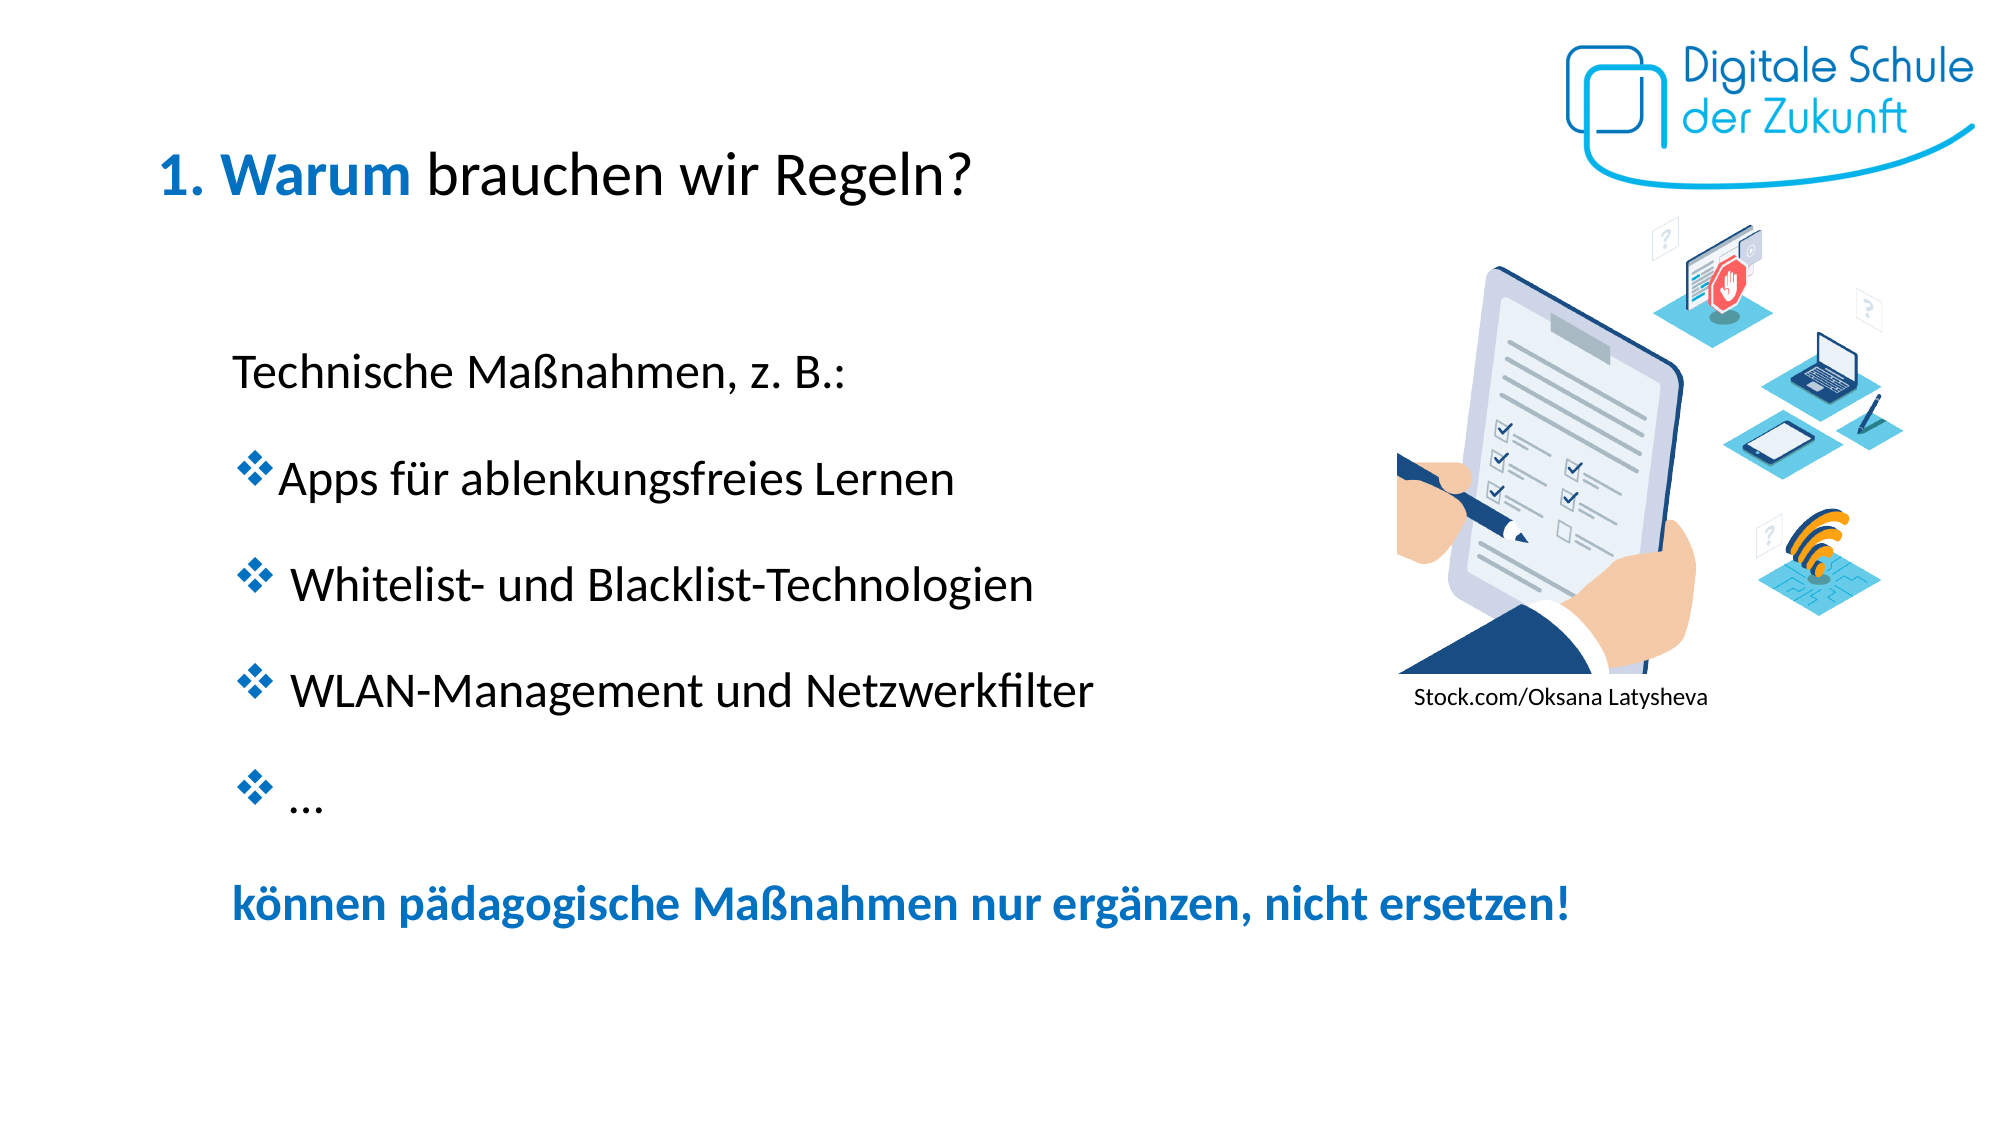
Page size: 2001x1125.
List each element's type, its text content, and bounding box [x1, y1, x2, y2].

picture [1590, 71, 1661, 149]
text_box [1396, 149, 1922, 719]
list 1. Warum brauchen wir Regeln? Technische Maßnahmen, z. B.: Apps für ablenkungsfreies Lernen Whitelist- und Blacklist-Technologien WLAN-Management und Netzwerkfilter … können pädagogische Maßnahmen nur ergänzen, nicht ersetzen! [142, 133, 1745, 976]
picture [1534, 0, 2000, 218]
